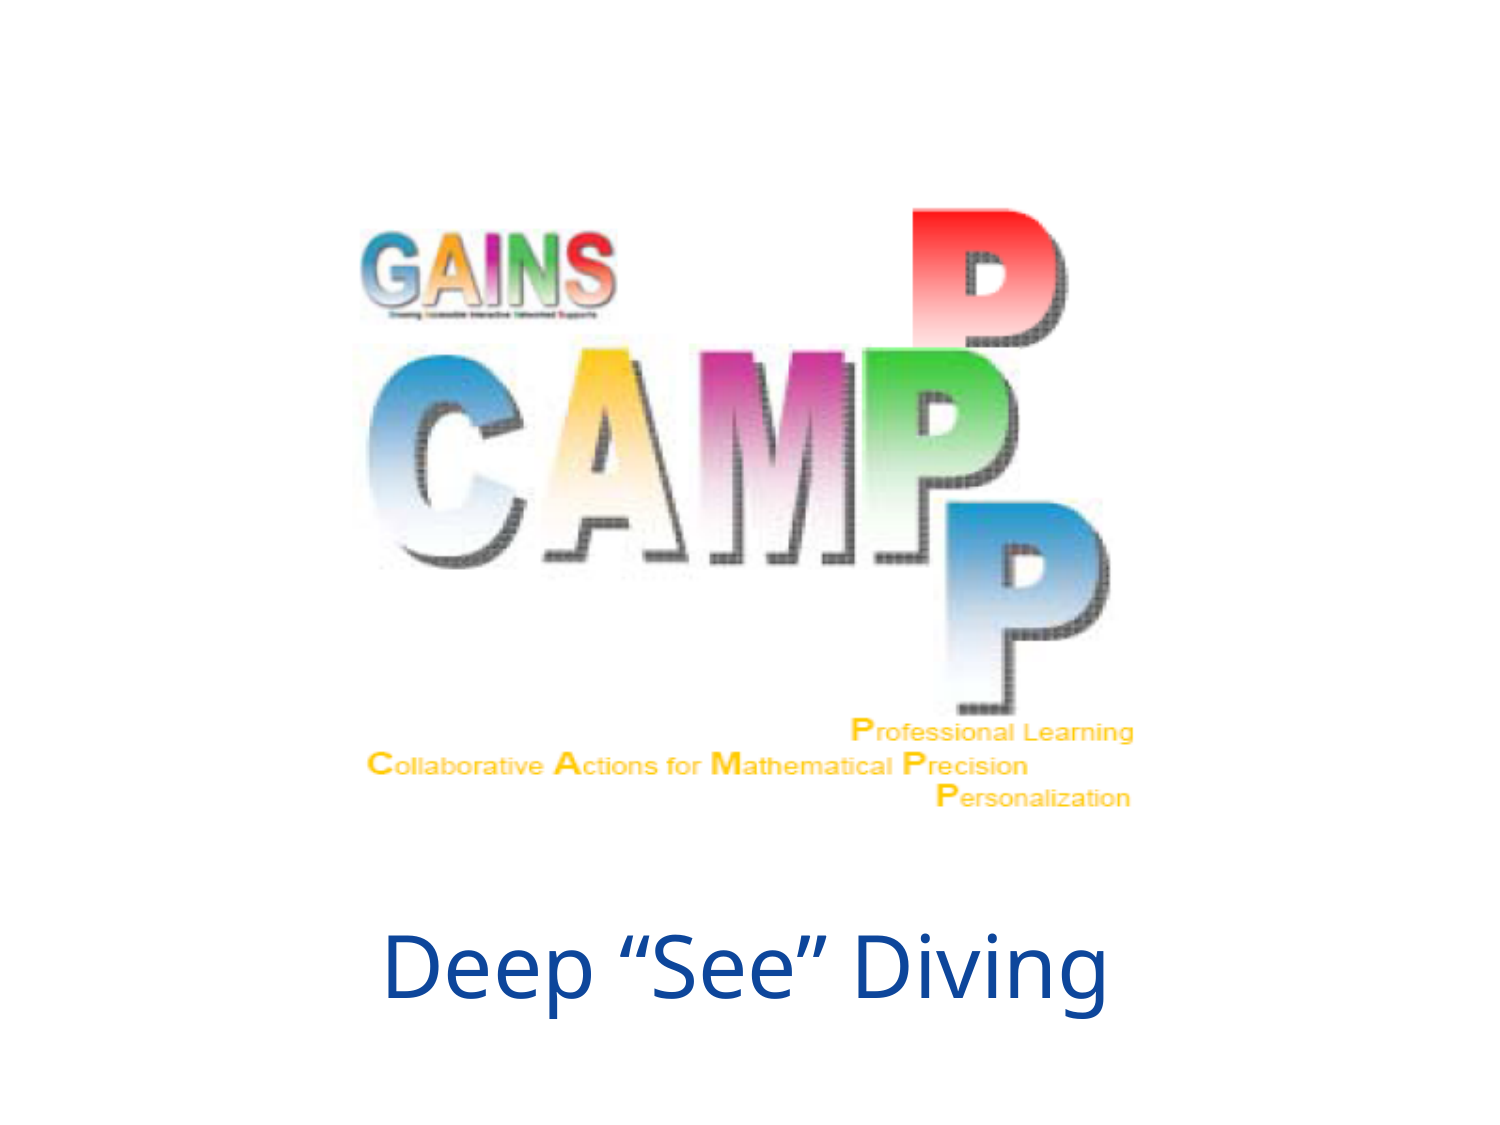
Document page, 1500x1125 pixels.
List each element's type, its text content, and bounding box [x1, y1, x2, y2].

picture [289, 137, 1200, 884]
text_box Deep “See” Diving [70, 875, 1421, 1051]
